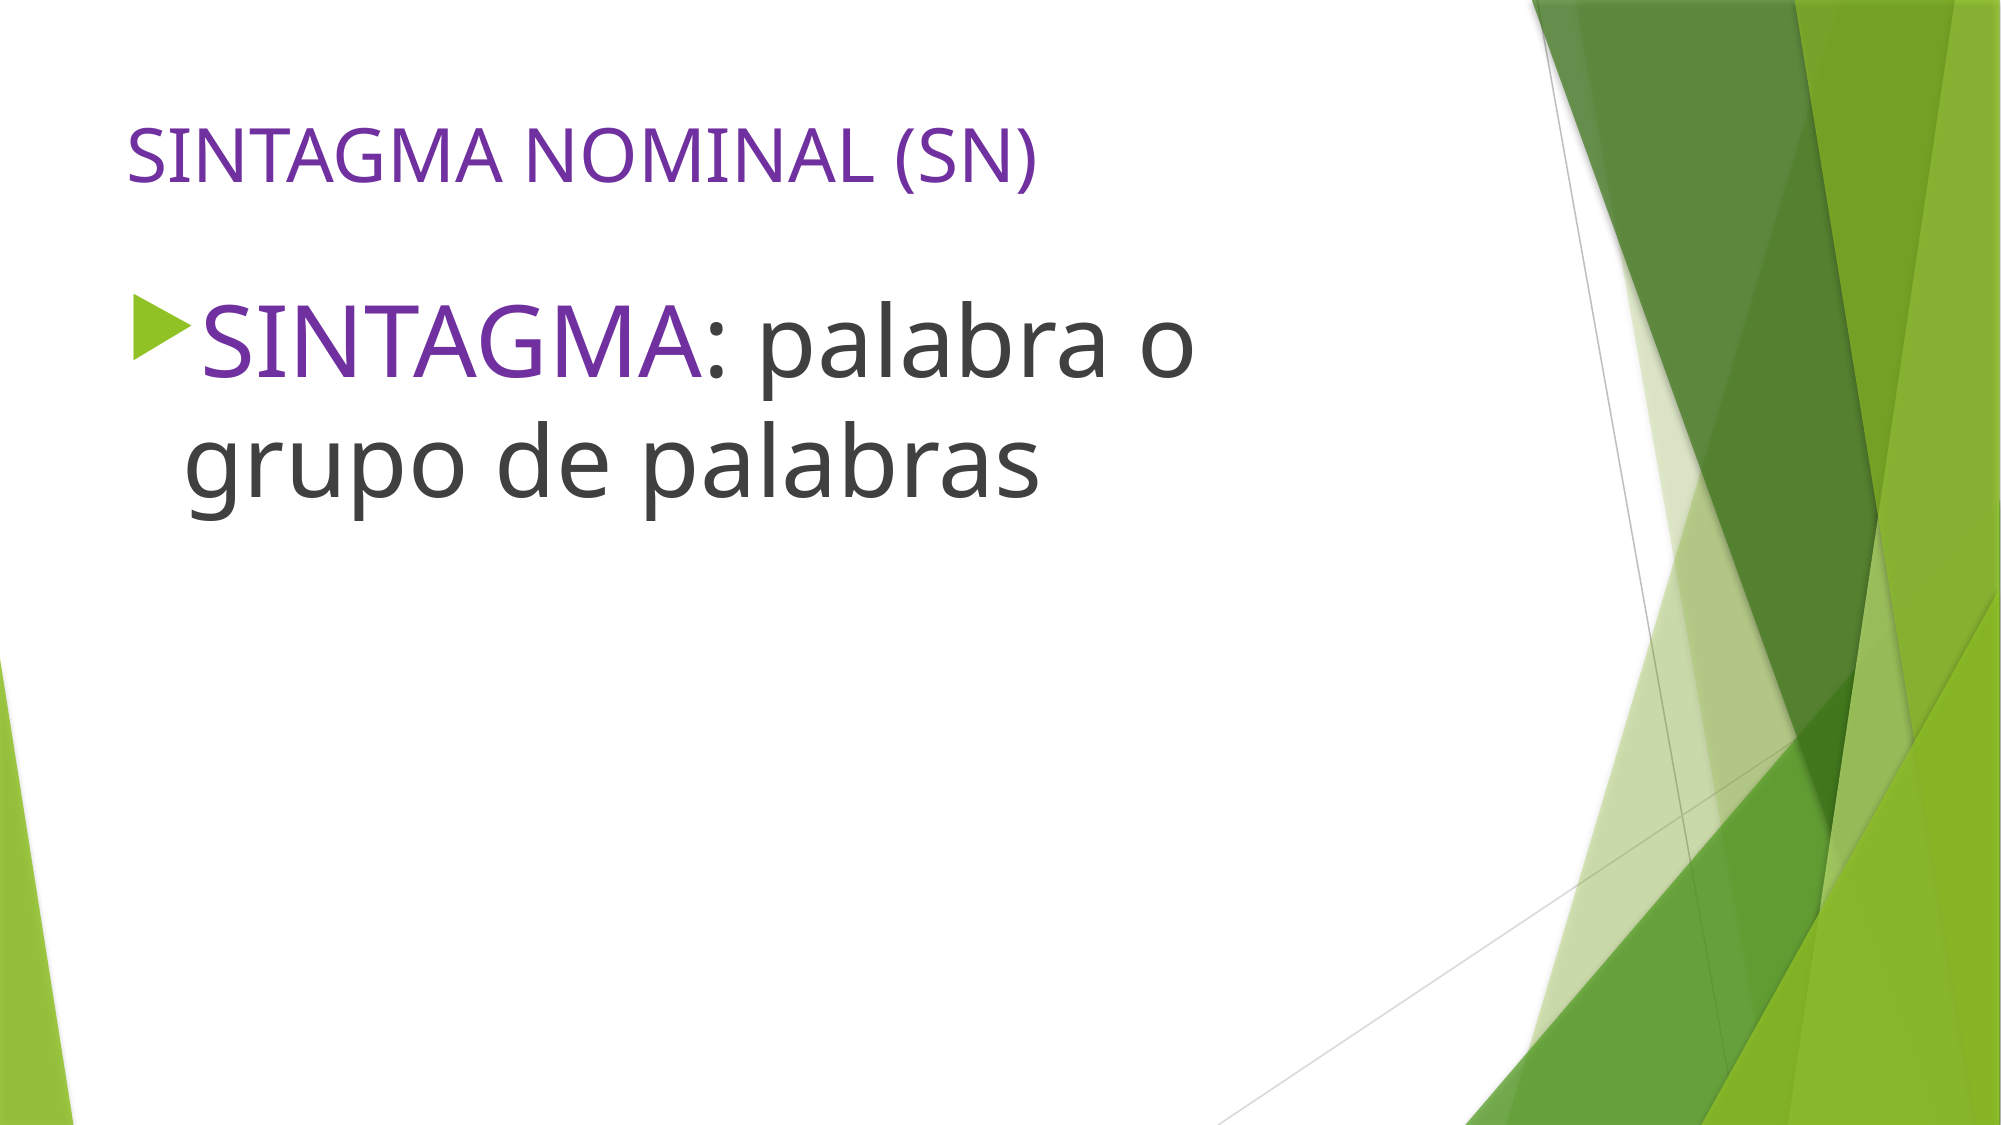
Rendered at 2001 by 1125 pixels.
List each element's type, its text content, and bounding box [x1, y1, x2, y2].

title SINTAGMA NOMINAL (SN) [111, 99, 1522, 270]
list SINTAGMA: palabra o grupo de palabras [111, 270, 1522, 907]
